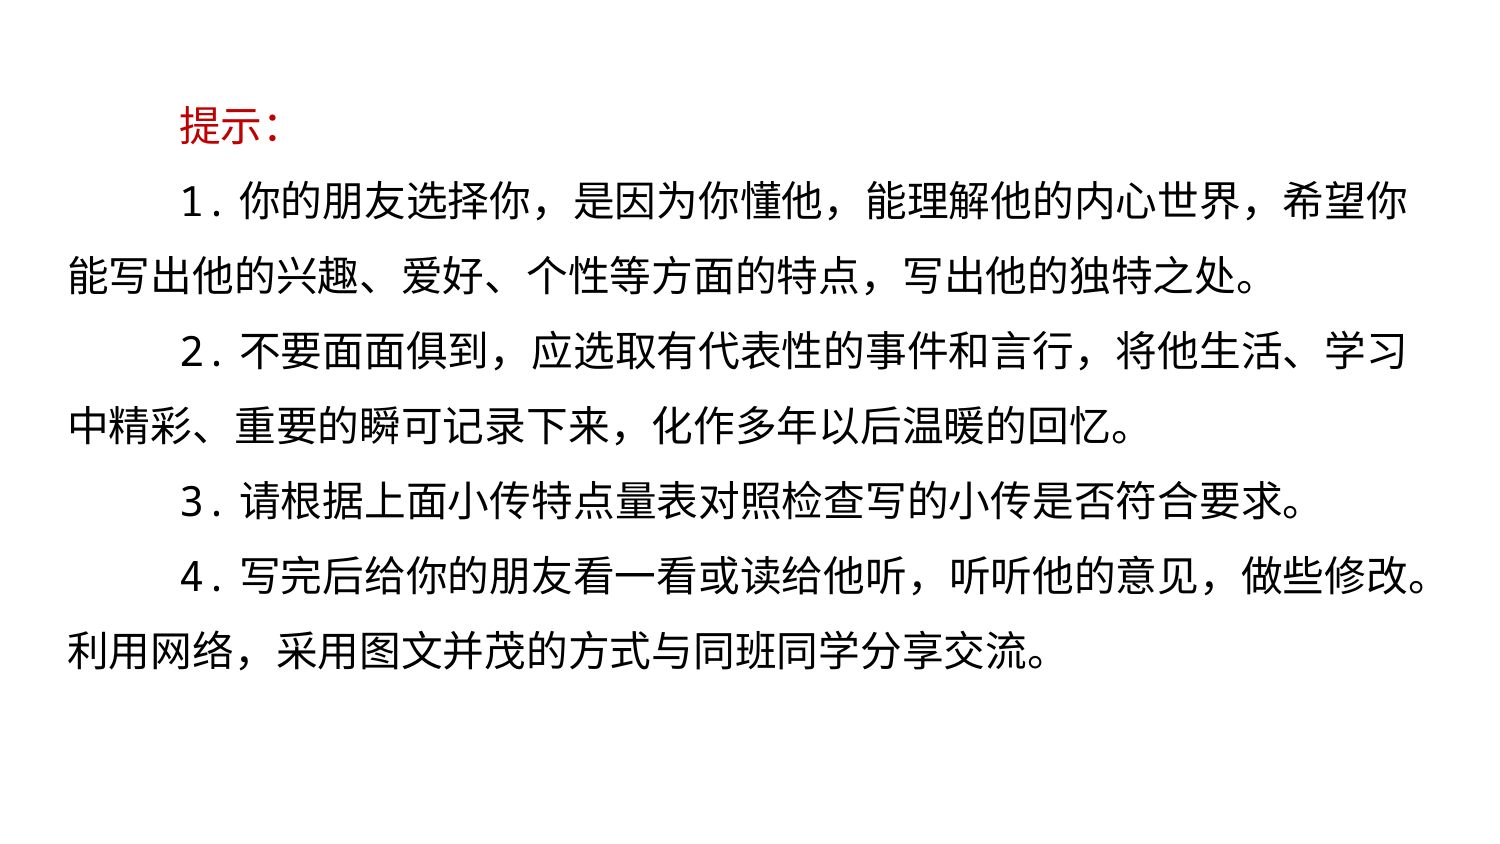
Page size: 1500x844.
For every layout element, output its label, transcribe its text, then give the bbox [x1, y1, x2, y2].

text_box 提示： 1.你的朋友选择你，是因为你懂他，能理解他的内心世界，希望你能写出他的兴趣、爱好、个性等方面的特点，写出他的独特之处。 2.不要面面俱到，应选取有代表性的事件和言行，将他生活、学习中精彩、重要的瞬可记录下来，化作多年以后温暖的回忆。 3.请根据上面小传特点量表对照检查写的小传是否符合要求。 4.写完后给你的朋友看一看或读给他听，听听他的意见，做些修改。利用网络，采用图文并茂的方式与同班同学分享交流。 [53, 67, 1431, 682]
